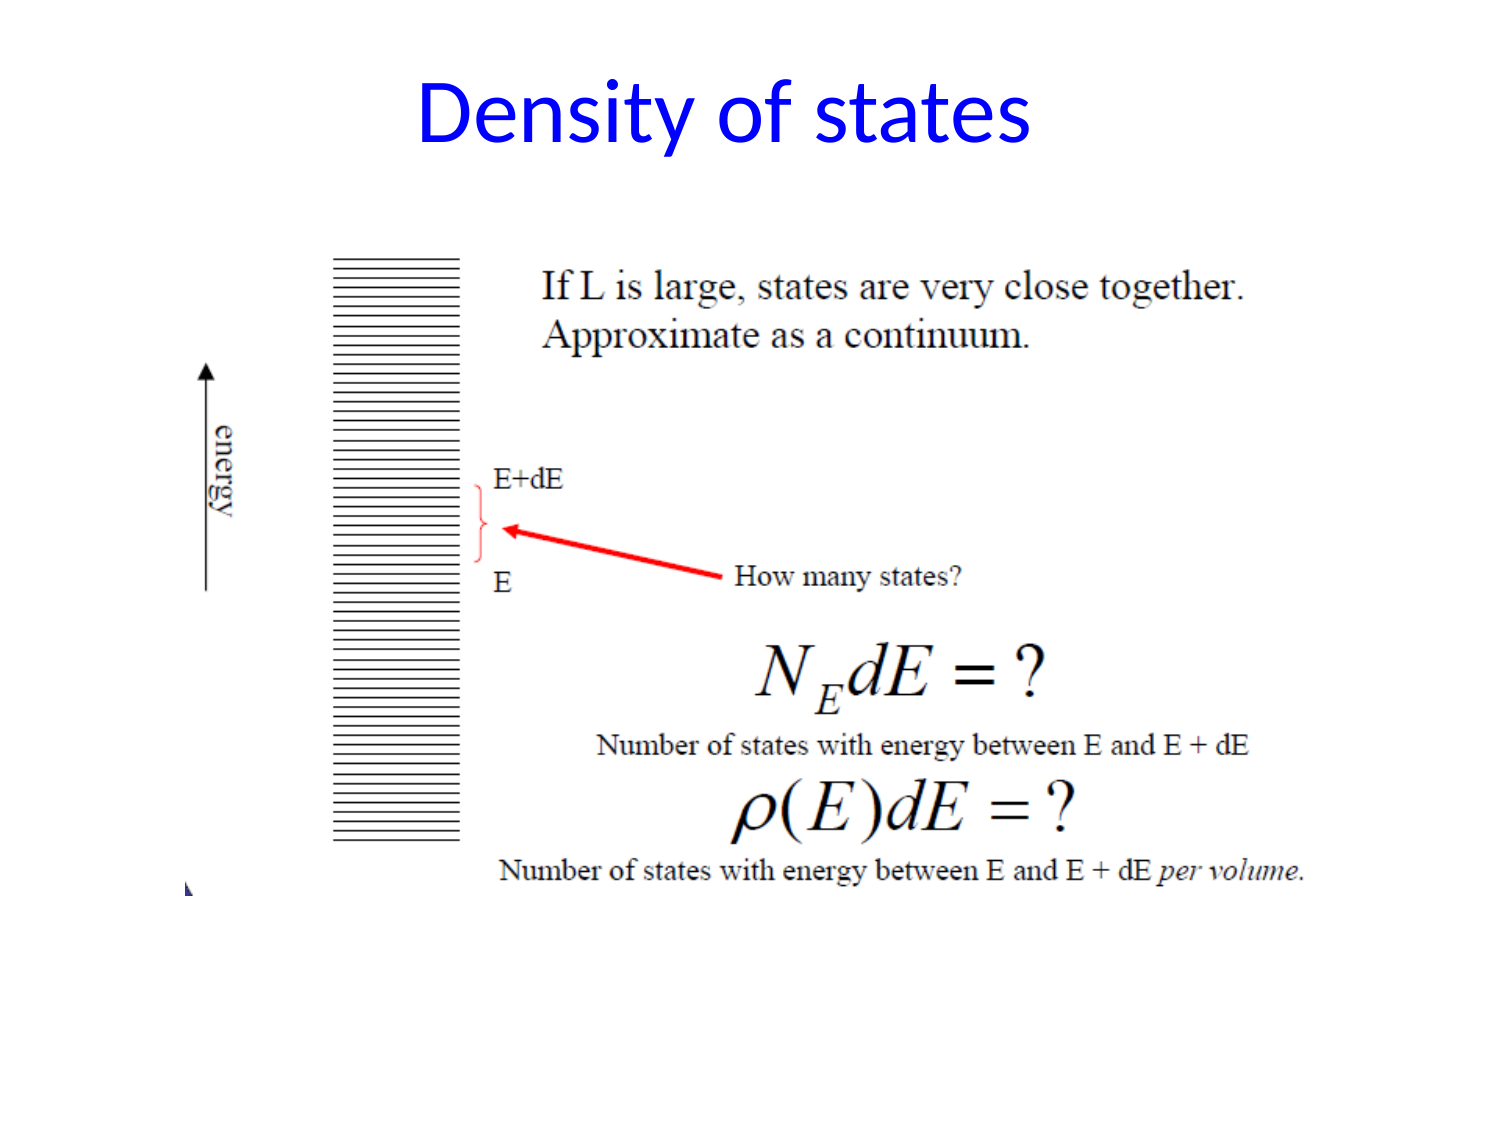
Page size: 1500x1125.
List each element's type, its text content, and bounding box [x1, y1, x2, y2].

title Density of states [99, 37, 1350, 175]
picture [184, 229, 1316, 896]
